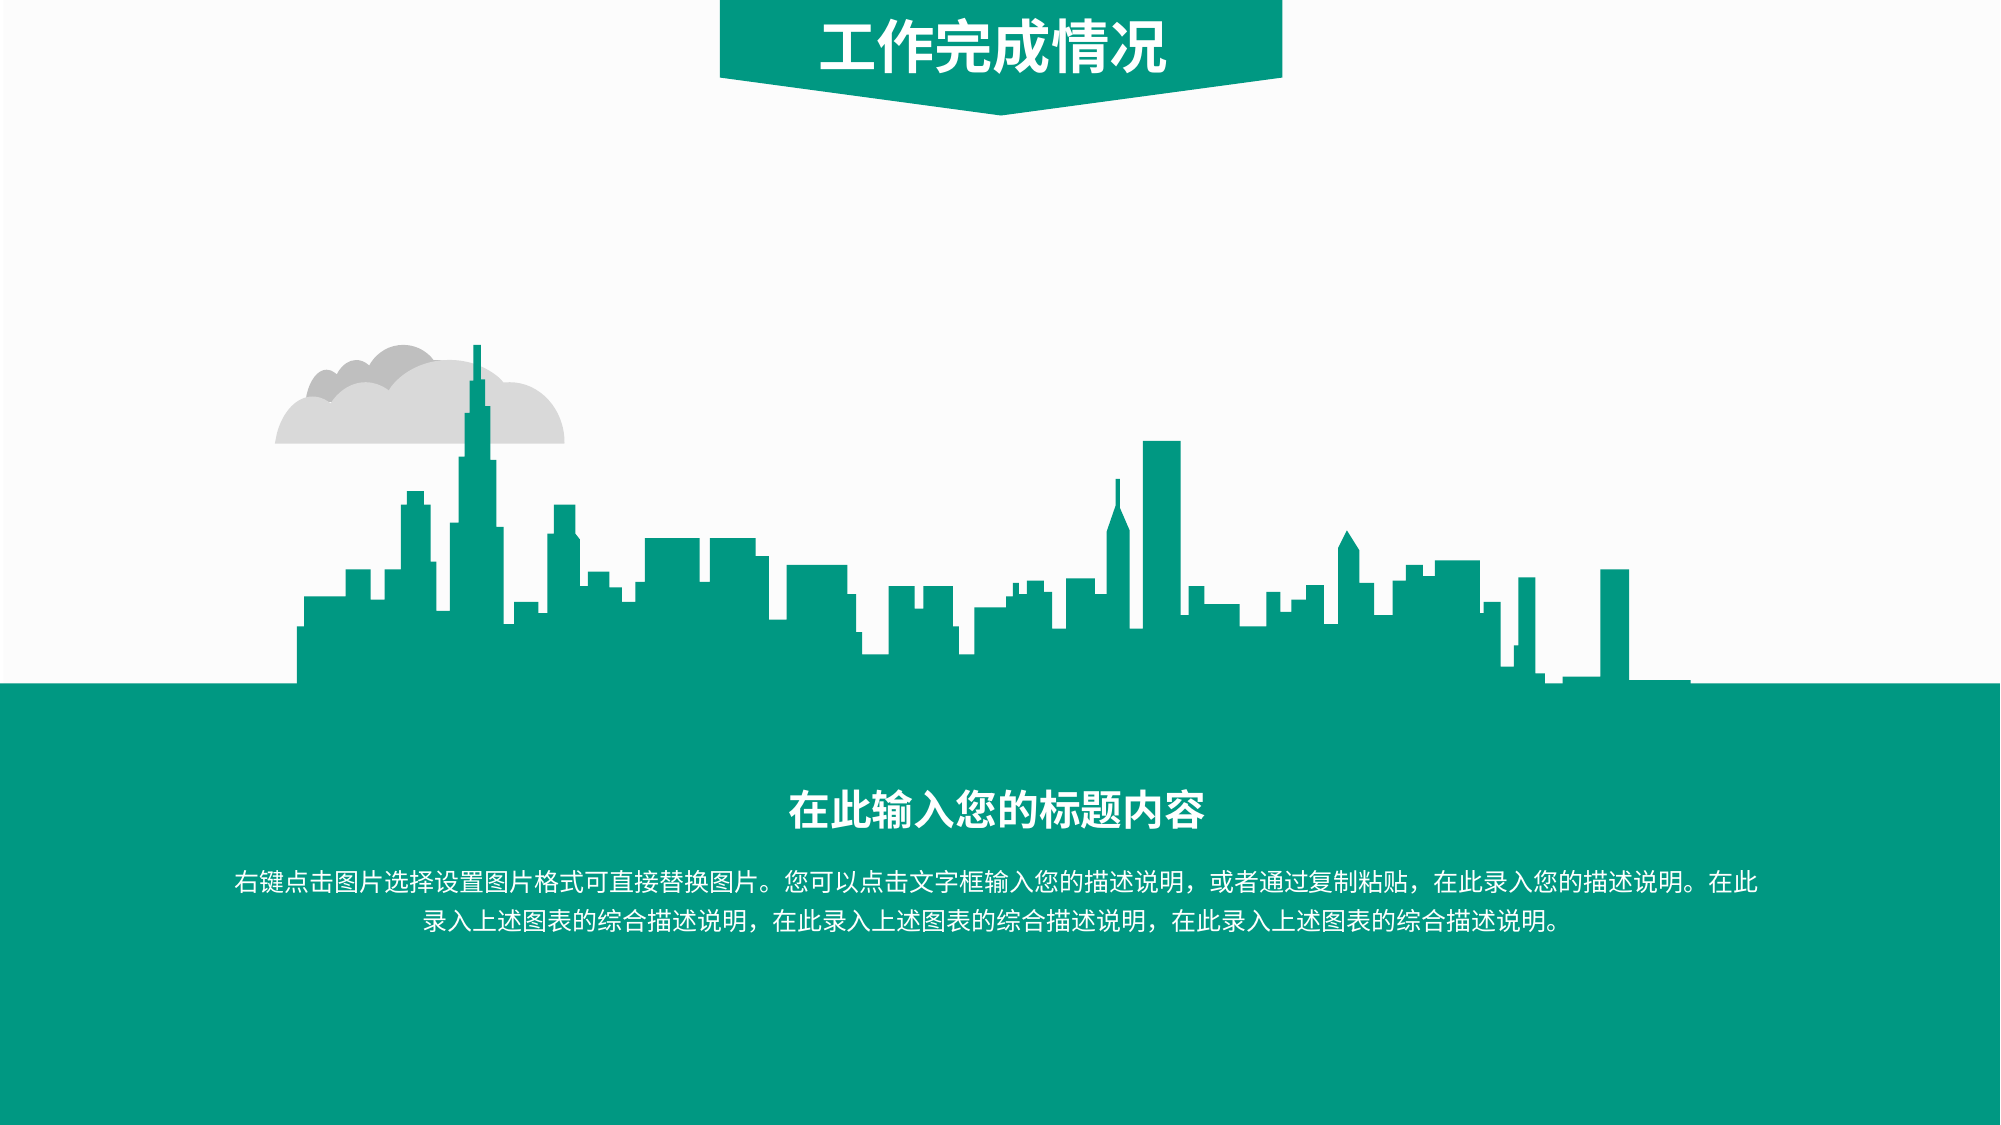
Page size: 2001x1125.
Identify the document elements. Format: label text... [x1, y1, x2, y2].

text_box [0, 682, 2000, 1125]
text_box 在此输入您的标题内容 [746, 776, 1248, 842]
text_box 右键点击图片选择设置图片格式可直接替换图片。您可以点击文字框输入您的描述说明，或者通过复制粘贴，在此录入您的描述说明。在此录入上述图表的综合描述说明，在此录入上述图表的综合描述说明，在此录入上述图表的综合描述说明。 [212, 851, 1782, 942]
text_box [295, 439, 1546, 682]
text_box [718, 0, 1284, 117]
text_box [274, 344, 565, 444]
text_box [1561, 568, 1692, 682]
text_box 工作完成情况 [818, 2, 1191, 88]
